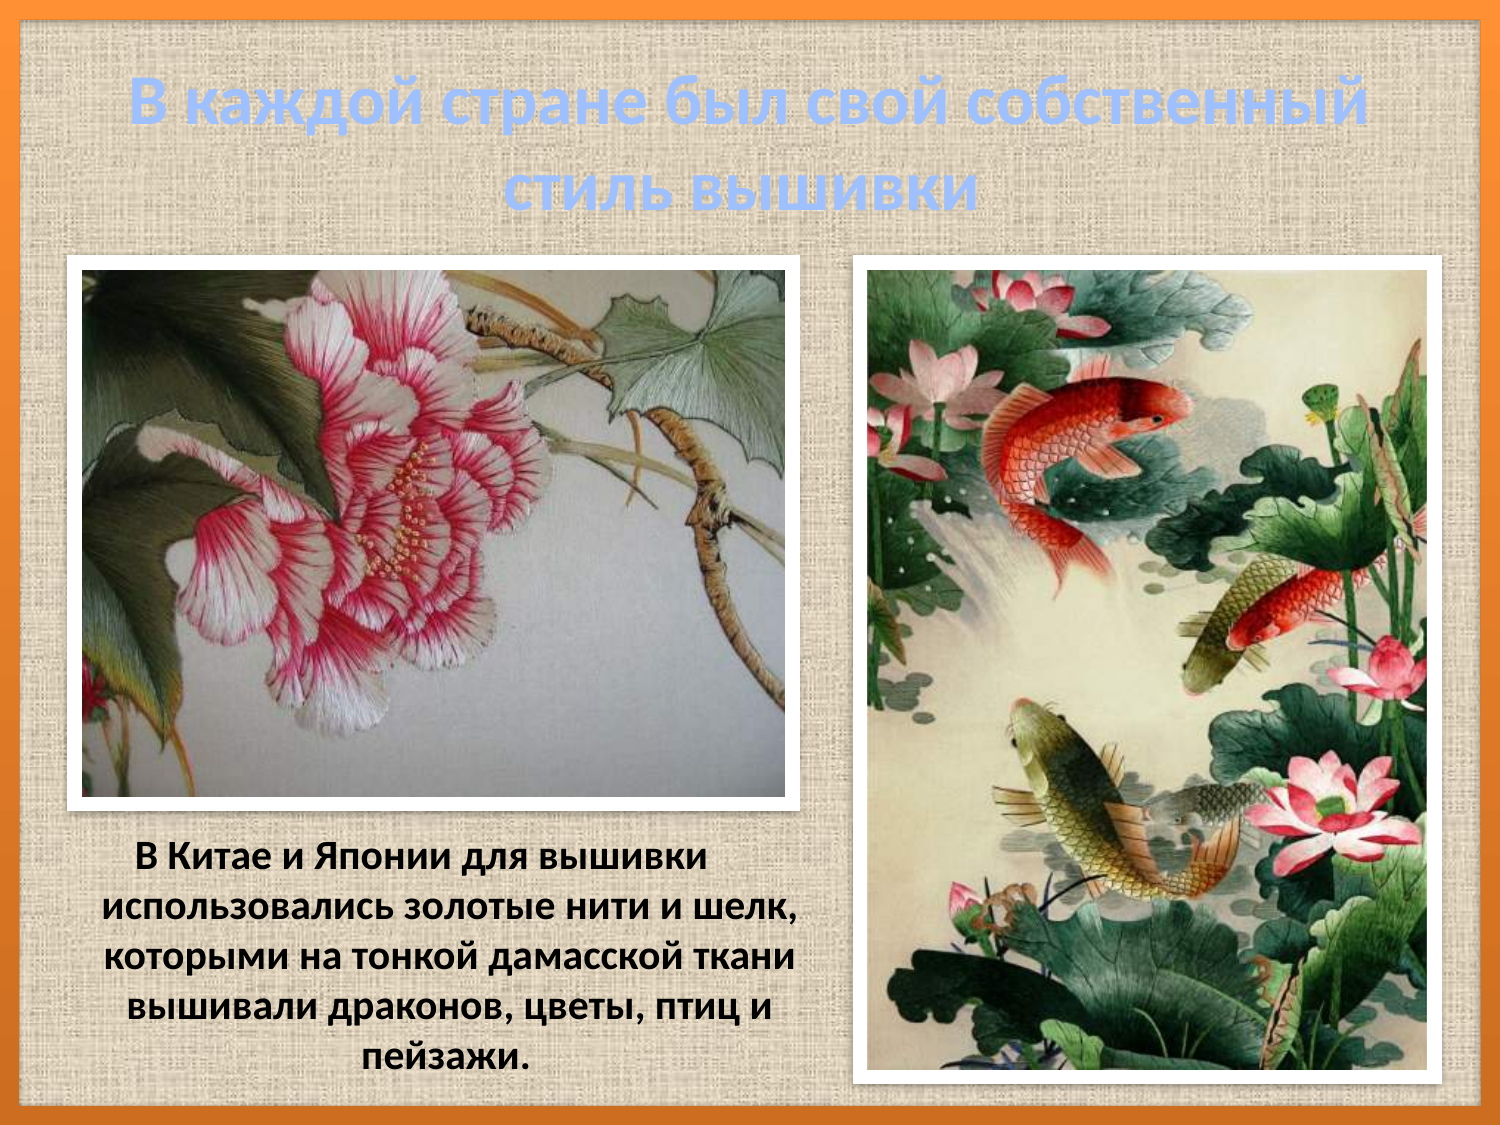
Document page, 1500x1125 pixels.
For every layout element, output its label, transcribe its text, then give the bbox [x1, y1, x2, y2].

list В Китае и Японии для вышивки использовались золотые нити и шелк, которыми на тонкой дамасской ткани вышивали драконов, цветы, птиц и пейзажи. [0, 820, 844, 1090]
title В каждой стране был свой собственный стиль вышивки [75, 45, 1425, 233]
picture [20, 20, 1480, 1105]
